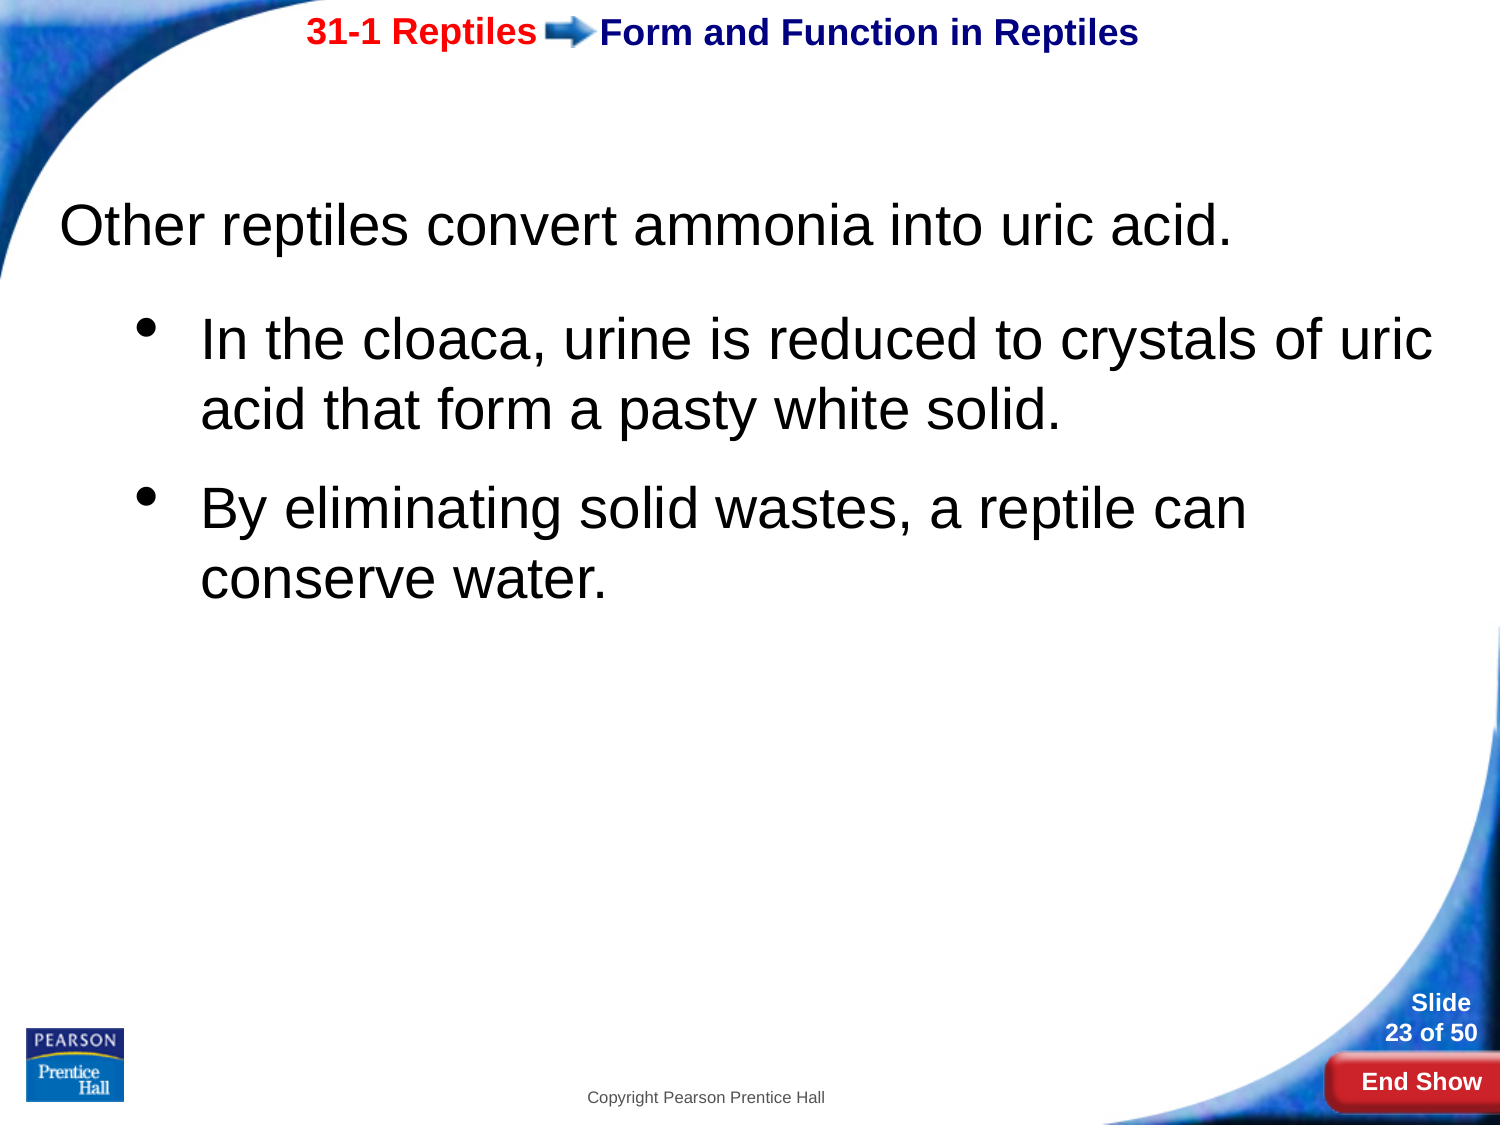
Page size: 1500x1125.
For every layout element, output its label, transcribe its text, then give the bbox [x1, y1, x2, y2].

title Form and Function in Reptiles [584, 0, 1254, 76]
footer Copyright Pearson Prentice Hall [468, 1078, 945, 1105]
list Other reptiles convert ammonia into uric acid. In the cloaca, urine is reduced to crystals of uric acid that form a pasty white solid. By eliminating solid wastes, a reptile can conserve water. [44, 179, 1463, 976]
picture [0, 0, 1500, 1125]
